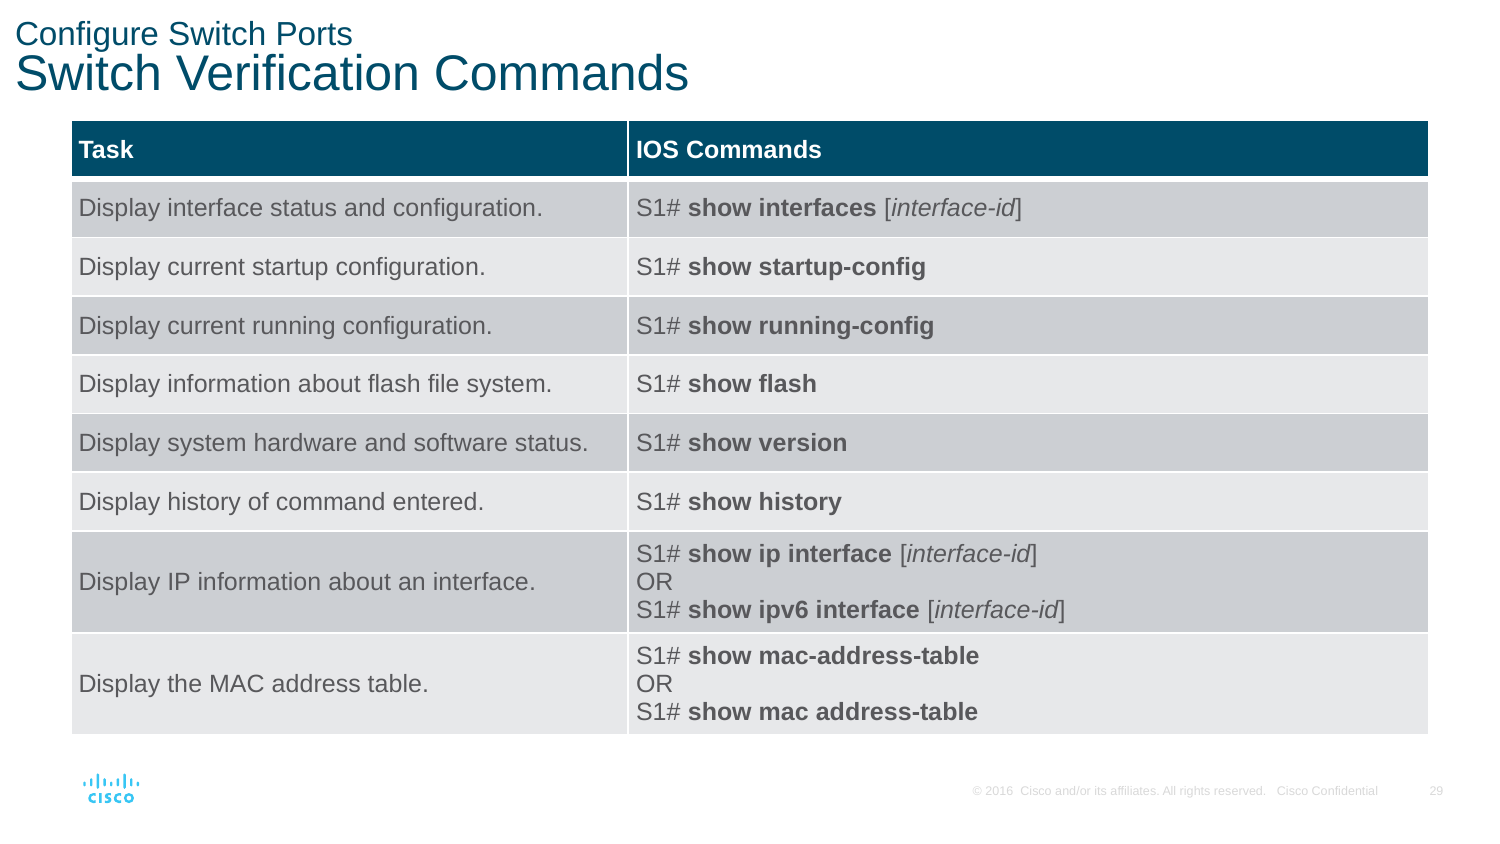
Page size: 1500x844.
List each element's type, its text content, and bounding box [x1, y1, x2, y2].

table_cell Display the MAC address table. [72, 634, 627, 734]
table_cell S1# show running-config [629, 297, 1428, 354]
title Configure Switch Ports Switch Verification Commands [0, 0, 1369, 121]
table_cell Display current startup configuration. [72, 238, 627, 295]
table_cell Display history of command entered. [72, 473, 627, 530]
table_cell S1# show startup-config [629, 238, 1428, 295]
table_header Task [72, 121, 627, 176]
table_cell Display IP information about an interface. [72, 532, 627, 632]
table_cell Display interface status and configuration. [72, 182, 627, 237]
table_cell Display current running configuration. [72, 297, 627, 354]
table_cell Display information about flash file system. [72, 356, 627, 413]
table_cell Display system hardware and software status. [72, 414, 627, 471]
table_cell S1# show interfaces [interface-id] [629, 182, 1428, 237]
table_header IOS Commands [629, 121, 1428, 176]
table_cell S1# show flash [629, 356, 1428, 413]
table_cell S1# show version [629, 414, 1428, 471]
table_cell S1# show history [629, 473, 1428, 530]
table_cell S1# show mac-address-table OR S1# show mac address-table [629, 634, 1428, 734]
table_cell S1# show ip interface [interface-id] OR S1# show ipv6 interface [interface-id] [629, 532, 1428, 632]
